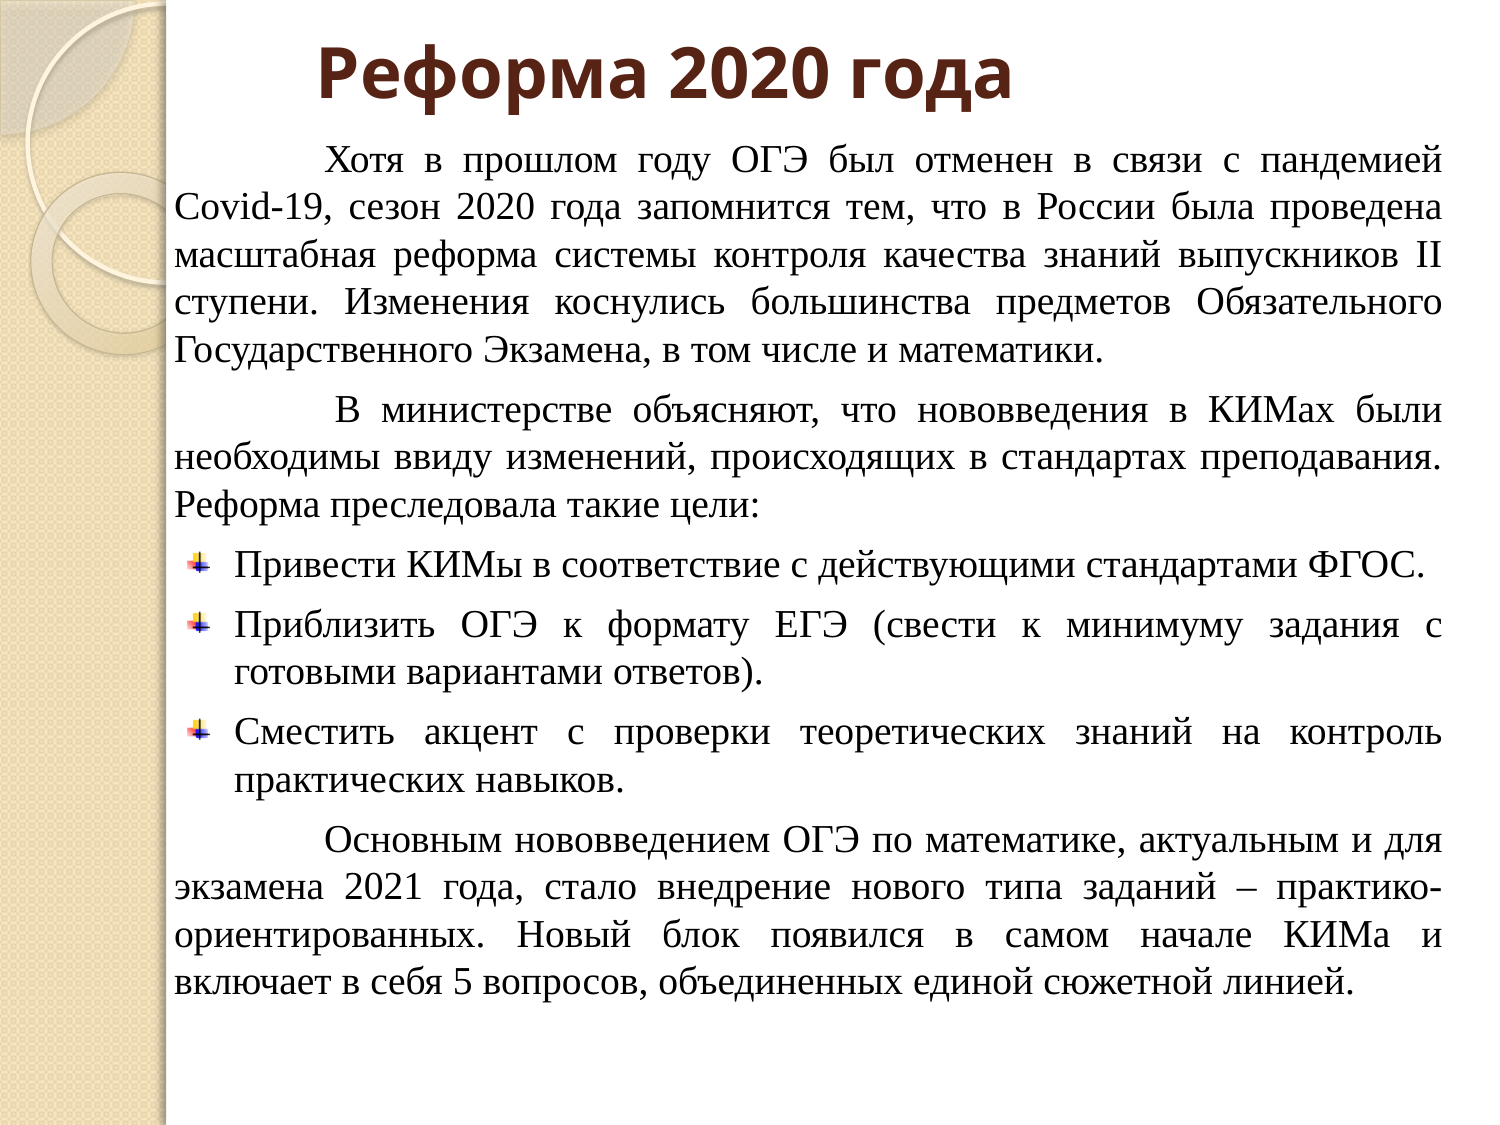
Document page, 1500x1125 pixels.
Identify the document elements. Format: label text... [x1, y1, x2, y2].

picture [187, 550, 210, 573]
picture [187, 610, 210, 633]
list Хотя в прошлом году ОГЭ был отменен в связи с пандемией Covid-19, сезон 2020 года запомнится тем, что в России была проведена масштабная реформа системы контроля качества знаний выпускников II ступени. Изменения коснулись большинства предметов Обязательного Государственного Экзамена, в том числе и математики. В министерстве объясняют, что нововведения в КИМах были необходимы ввиду изменений, происходящих в стандартах преподавания. Реформа преследовала такие цели: Привести КИМы в соответствие с действующими стандартами ФГОС. Приблизить ОГЭ к формату ЕГЭ (свести к минимуму задания с готовыми вариантами ответов). Сместить акцент с проверки теоретических знаний на контроль практических навыков. Основным нововведением ОГЭ по математике, актуальным и для экзамена 2021 года, стало внедрение нового типа заданий – практико-ориентированных. Новый блок появился в самом начале КИМа и включает в себя 5 вопросов, объединенных единой сюжетной линией. [159, 125, 1459, 1106]
title Реформа 2020 года [301, 19, 1106, 125]
picture [187, 717, 210, 740]
